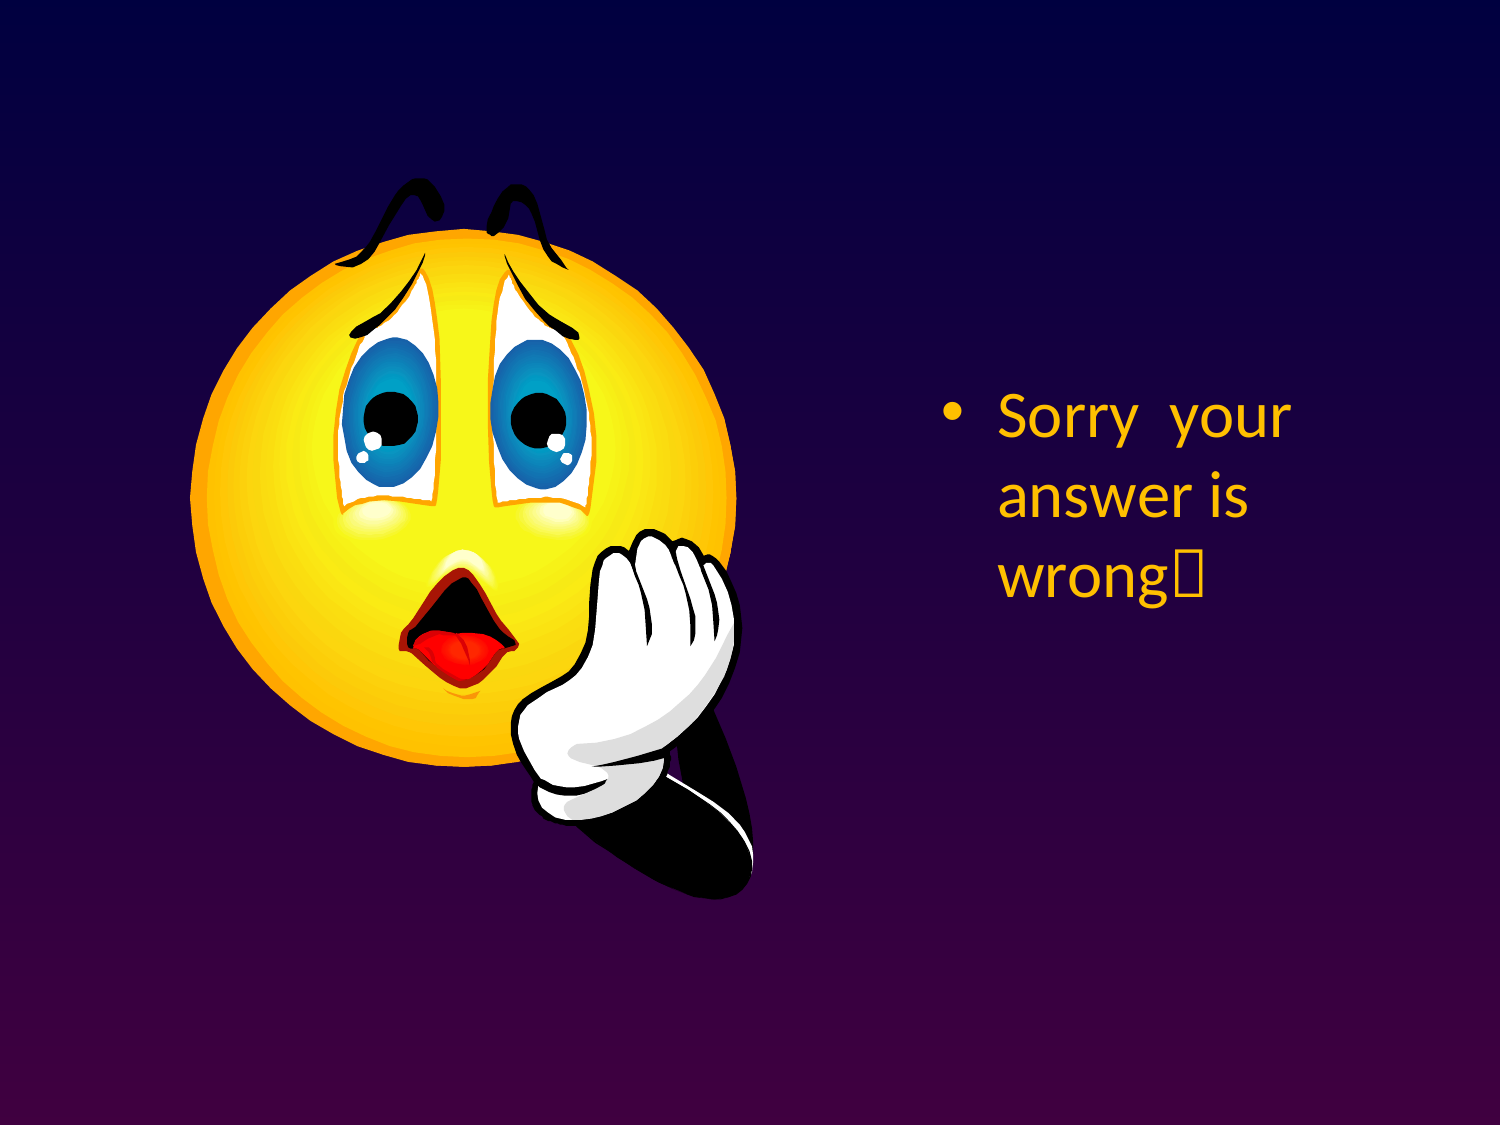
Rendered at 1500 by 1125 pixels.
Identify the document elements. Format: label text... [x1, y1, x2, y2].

list Sorry your answer is wrong [925, 363, 1425, 1005]
picture [187, 175, 756, 902]
